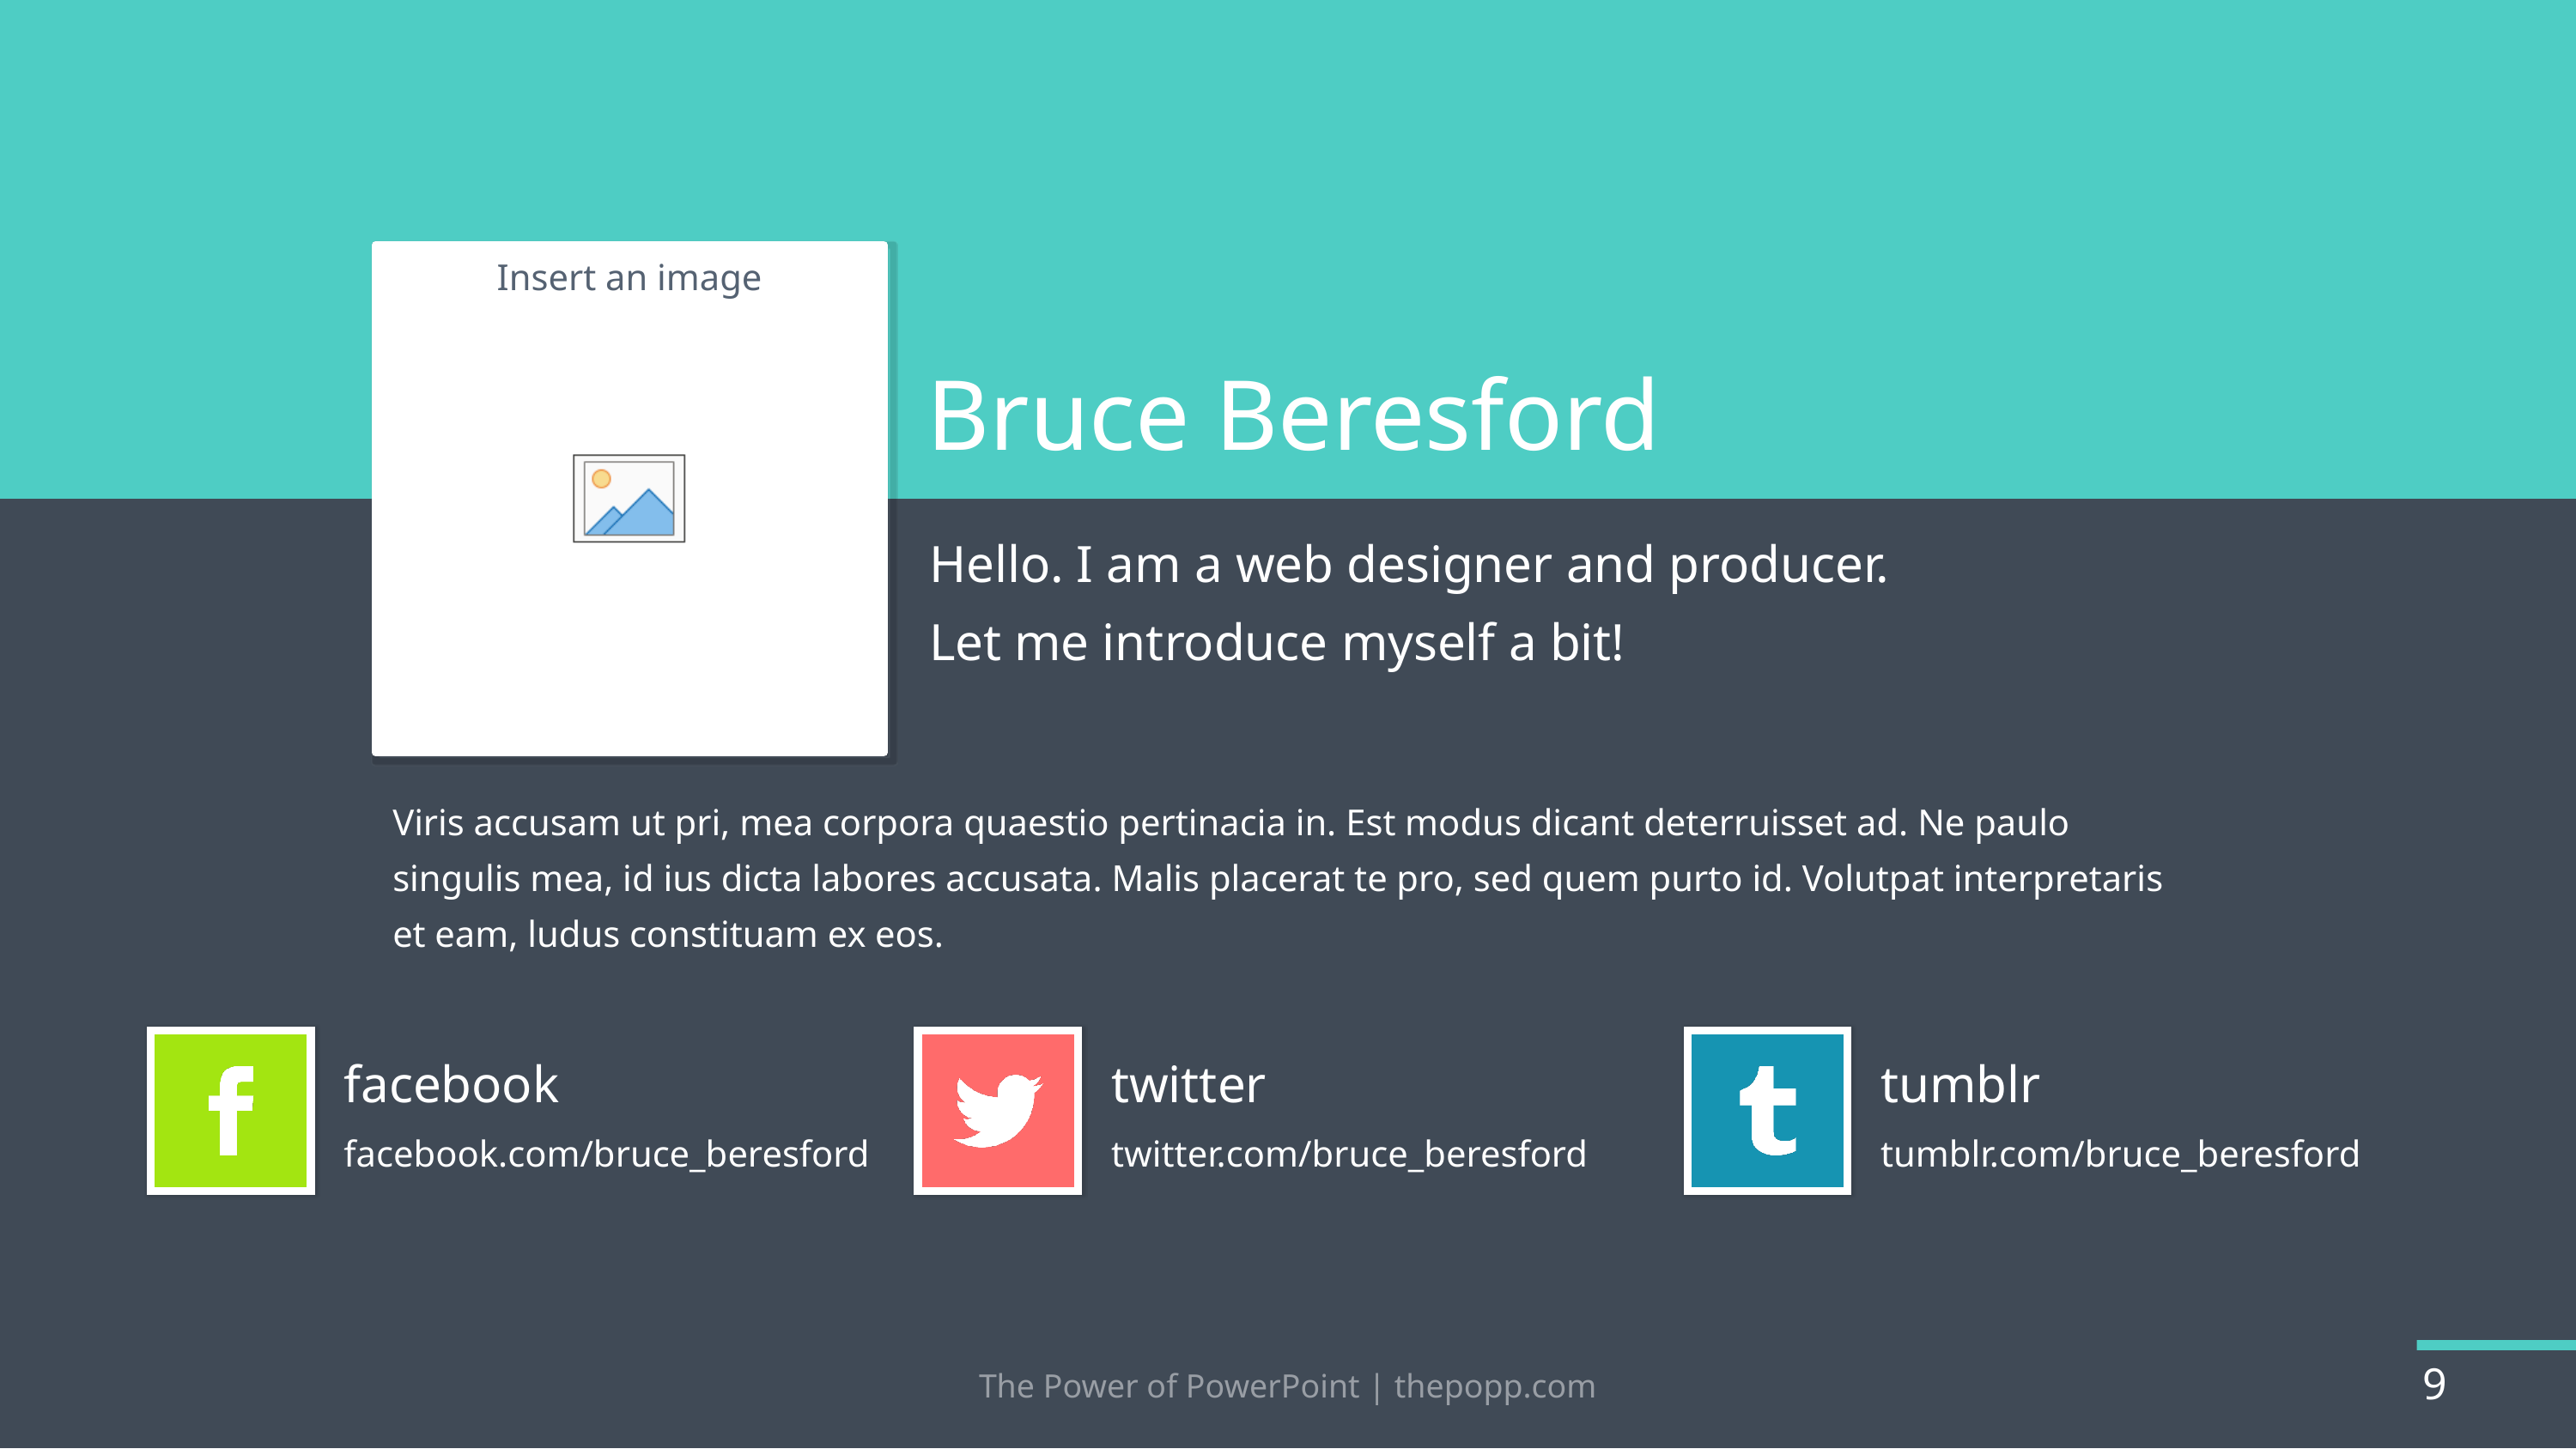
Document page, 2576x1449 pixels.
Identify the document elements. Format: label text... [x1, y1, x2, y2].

list facebook.com/bruce_beresford [331, 1136, 895, 1192]
list facebook [331, 1030, 895, 1136]
list Bruce Beresford [914, 304, 2212, 476]
list twitter.com/bruce_beresford [1098, 1136, 1662, 1192]
slide_number 9 [2409, 1351, 2576, 1421]
list Hello. I am a web designer and producer. Let me introduce myself a bit! [916, 508, 2215, 697]
picture [380, 248, 880, 749]
picture [953, 1066, 1043, 1155]
picture [186, 1066, 276, 1155]
list twitter [1098, 1030, 1662, 1136]
list Viris accusam ut pri, mea corpora quaestio pertinacia in. Est modus dicant deterruisset ad. Ne paulo singulis mea, id ius dicta labores accusata. Malis placerat te pro, sed quem purto id. Volutpat interpretaris et eam, ludus constituam ex eos. [380, 780, 2215, 995]
list tumblr [1868, 1030, 2432, 1136]
picture [1722, 1066, 1813, 1155]
footer The Power of PowerPoint | thepopp.com [853, 1349, 1723, 1427]
list tumblr.com/bruce_beresford [1868, 1136, 2432, 1192]
